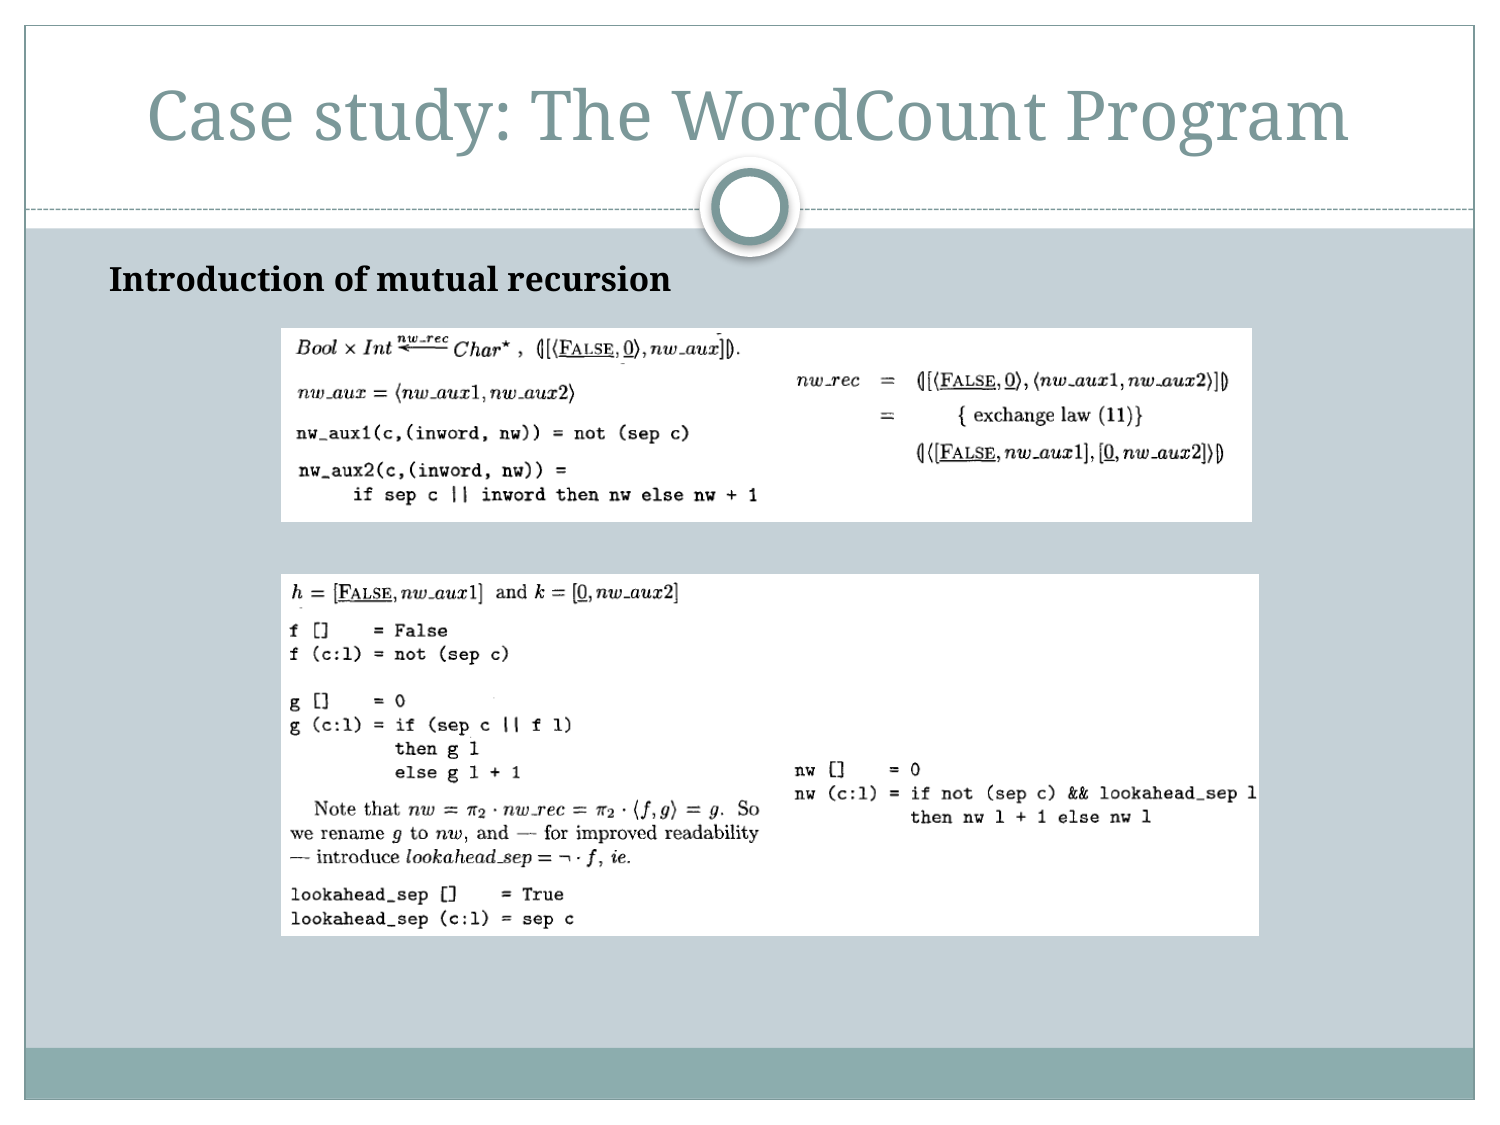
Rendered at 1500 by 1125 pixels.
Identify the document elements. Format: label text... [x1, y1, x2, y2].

picture [280, 327, 1252, 523]
title Case study: The WordCount Program [49, 37, 1450, 162]
list Introduction of mutual recursion [49, 250, 1445, 1001]
picture [280, 573, 1259, 937]
